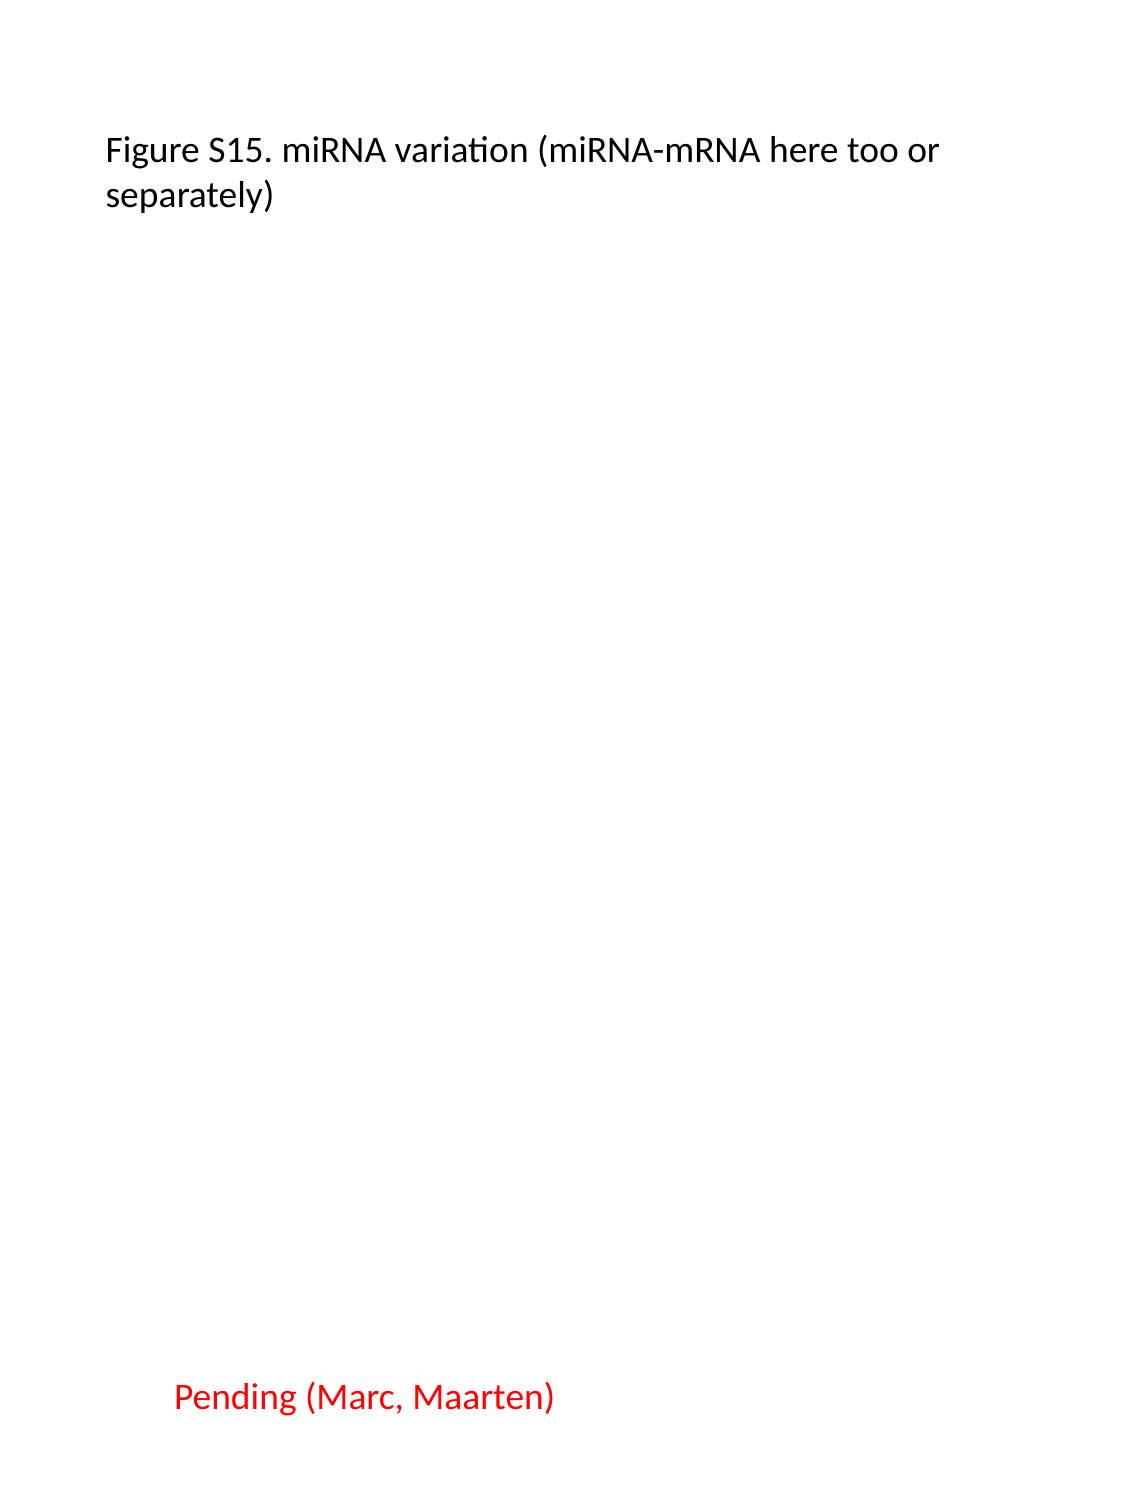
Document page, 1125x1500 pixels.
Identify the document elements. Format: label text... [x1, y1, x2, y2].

text_box Pending (Marc, Maarten) [159, 1364, 571, 1425]
text_box Figure S15. miRNA variation (miRNA-mRNA here too or separately) [90, 117, 984, 223]
